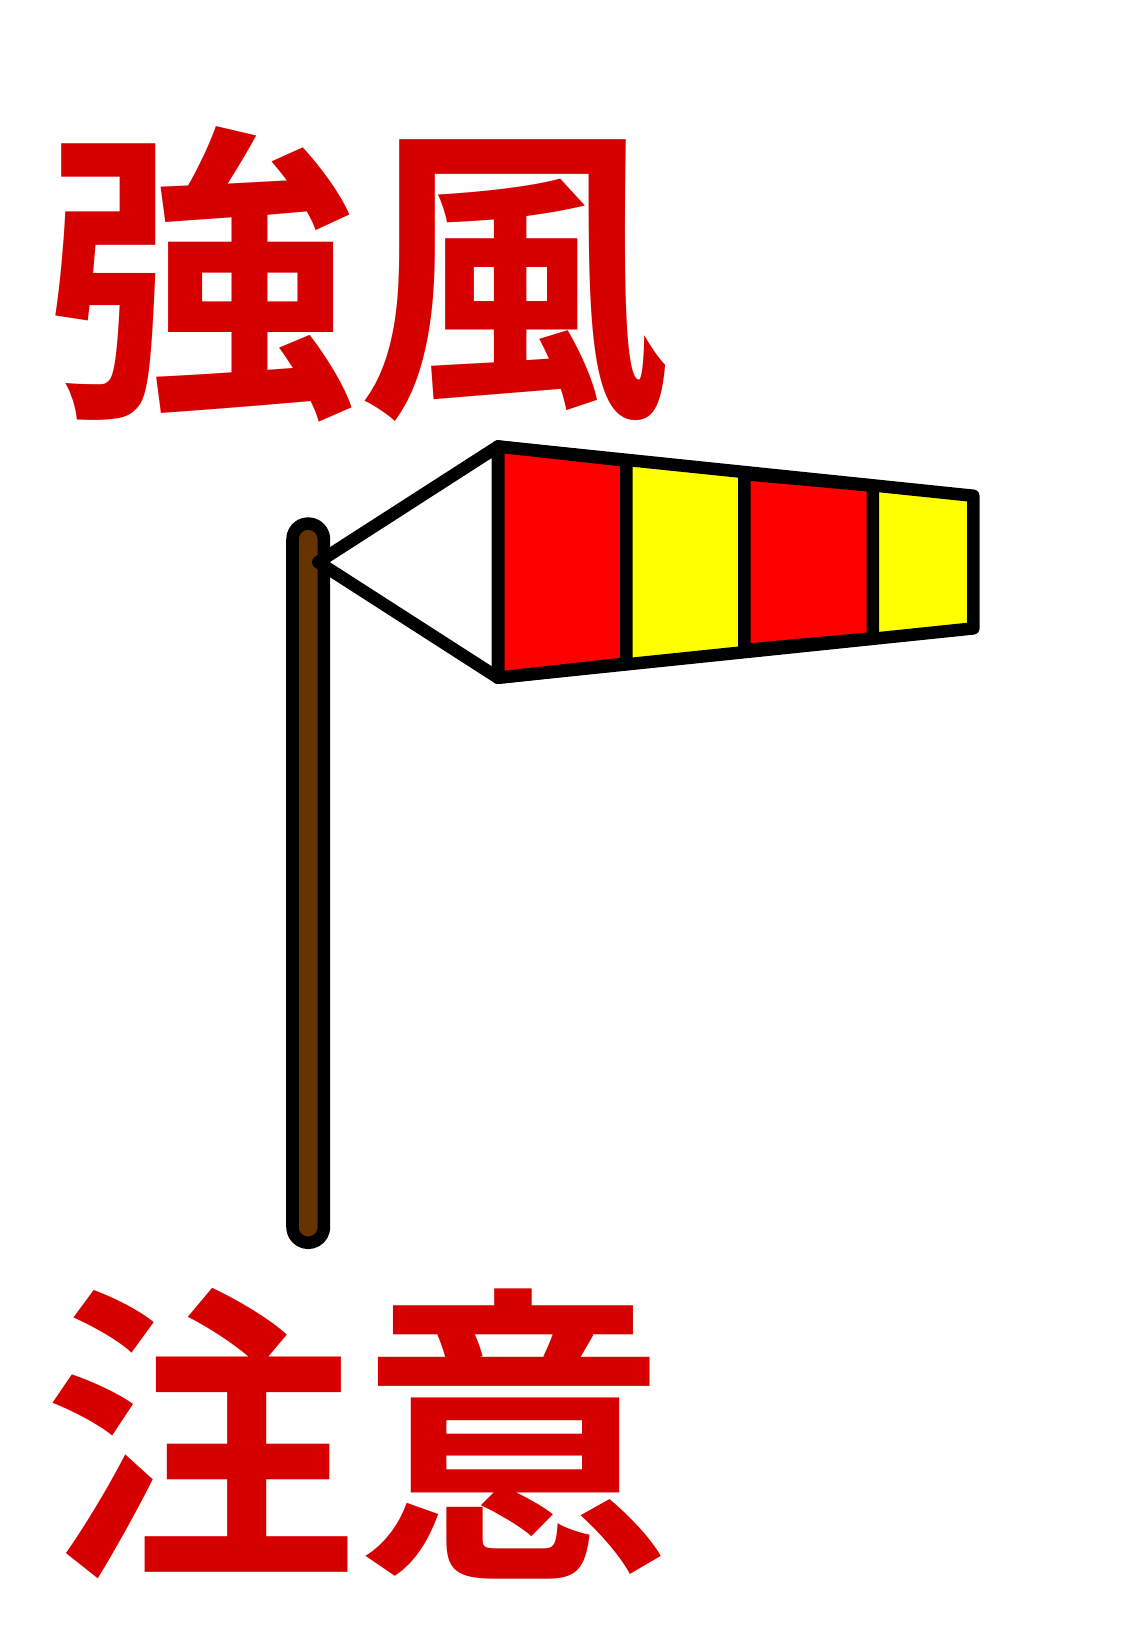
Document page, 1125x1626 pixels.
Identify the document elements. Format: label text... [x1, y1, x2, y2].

text_box 注意 [29, 1234, 1087, 1625]
text_box 強風 [29, 72, 1087, 462]
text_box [292, 446, 974, 1244]
